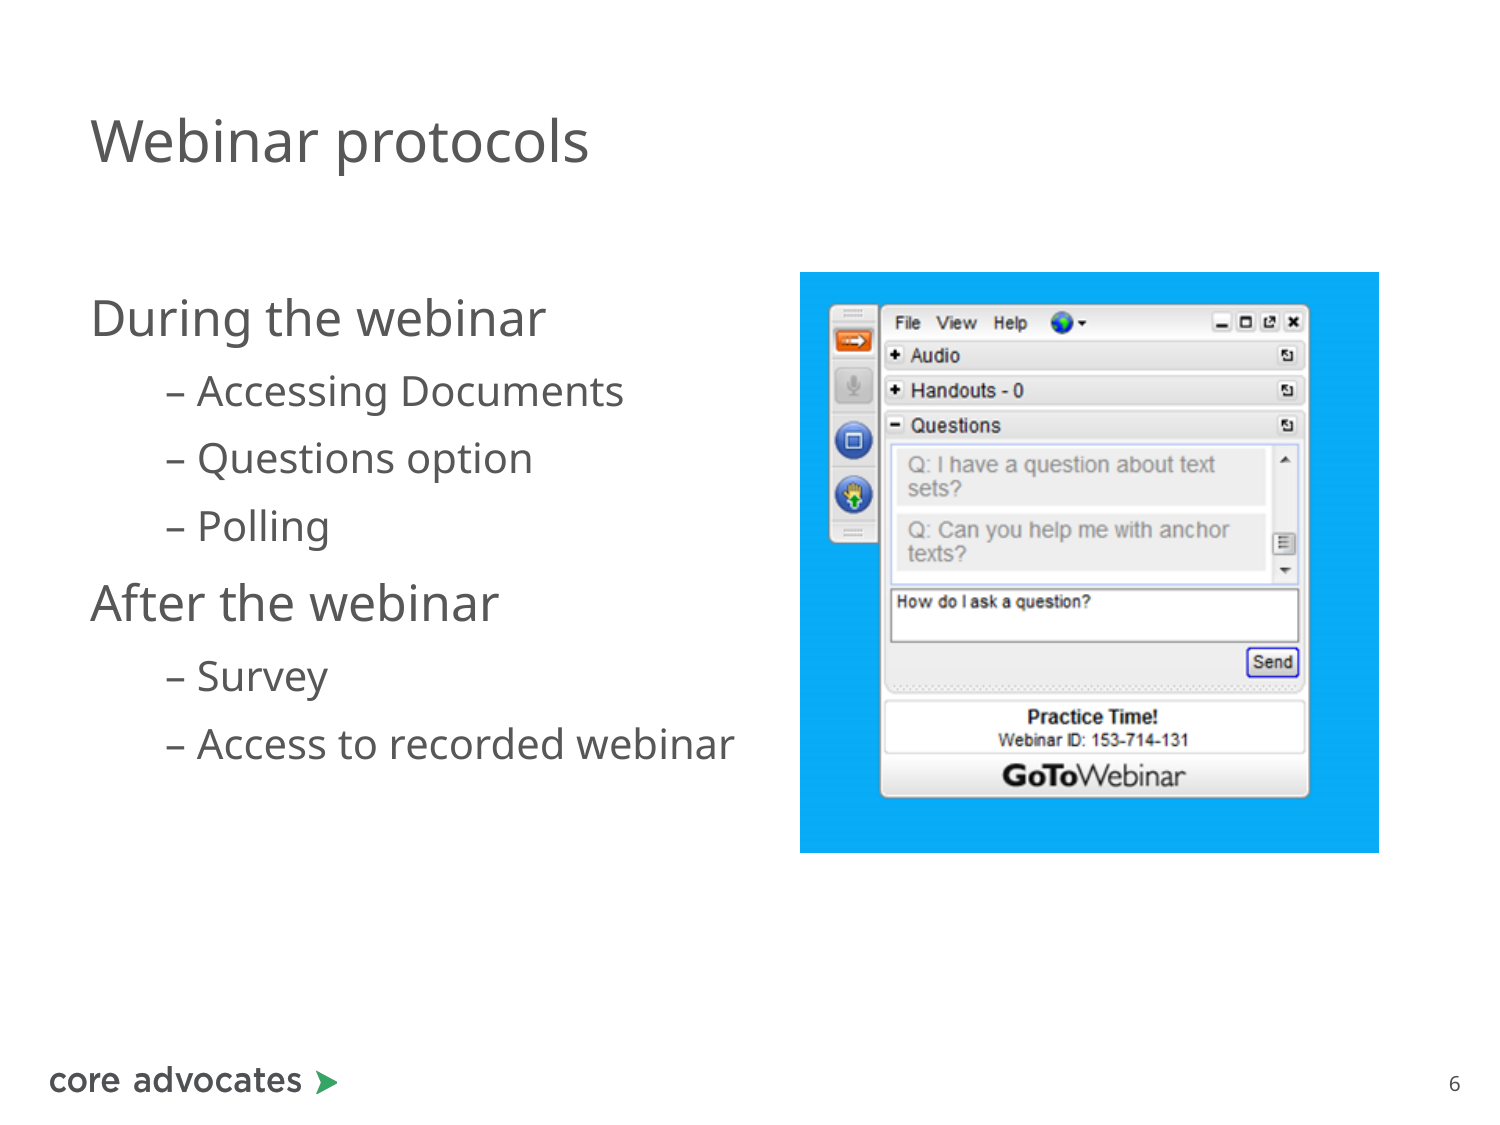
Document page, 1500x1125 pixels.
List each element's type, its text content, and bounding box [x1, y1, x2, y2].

list During the webinar – Accessing Documents – Questions option – Polling After the webinar – Survey – Access to recorded webinar [75, 262, 831, 1005]
picture [50, 1066, 337, 1094]
picture [828, 304, 1310, 799]
title Webinar protocols [75, 45, 1425, 233]
